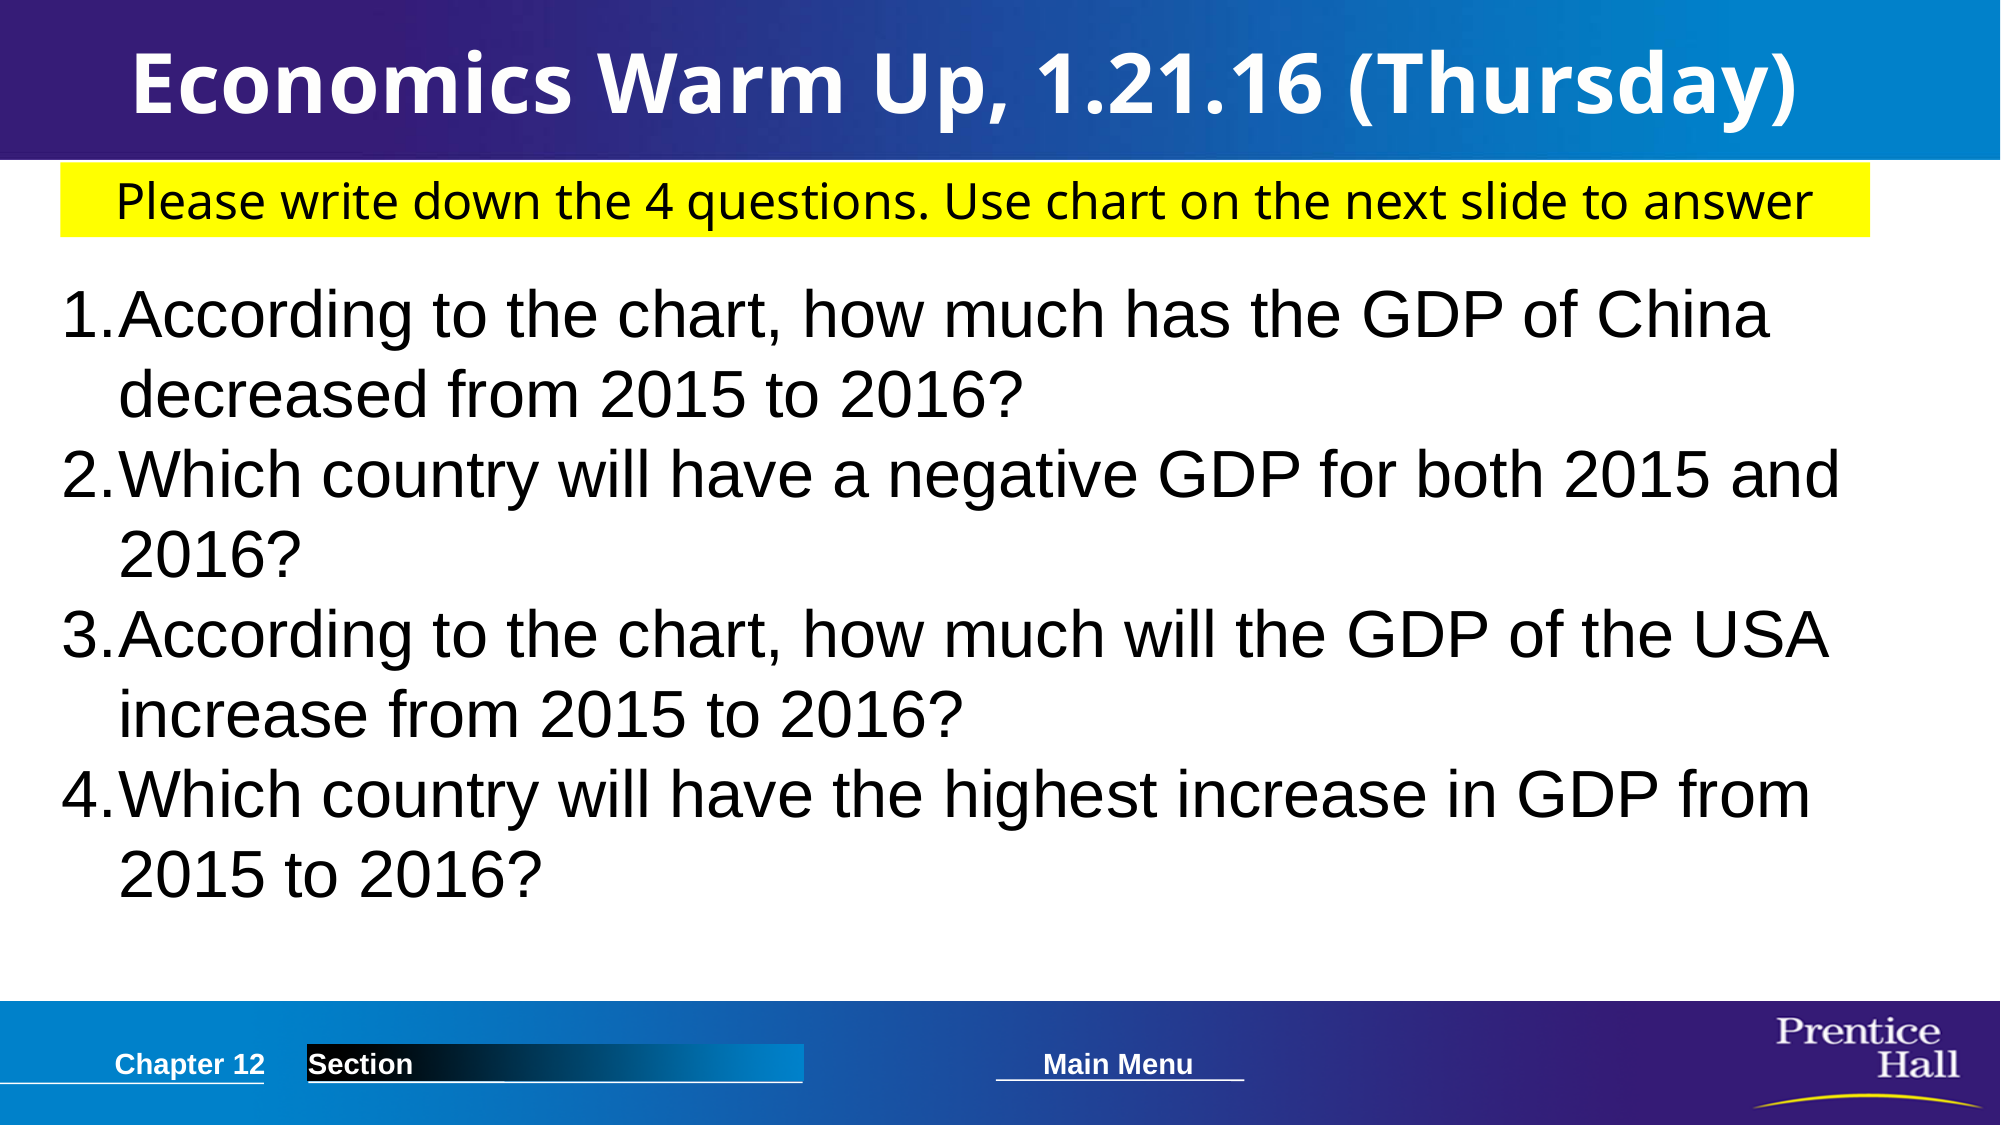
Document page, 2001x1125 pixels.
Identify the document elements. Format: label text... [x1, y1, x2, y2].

text_box Economics Warm Up, 1.21.16 (Thursday) [118, 24, 1858, 137]
text_box Please write down the 4 questions. Use chart on the next slide to answer [60, 162, 1871, 238]
picture [307, 1053, 804, 1081]
picture [0, 0, 2001, 160]
text_box According to the chart, how much has the GDP of China decreased from 2015 to 2016? Which country will have a negative GDP for both 2015 and 2016? According to the chart, how much will the GDP of the USA increase from 2015 to 2016? Which country will have the highest increase in GDP from 2015 to 2016? [47, 263, 1965, 1053]
